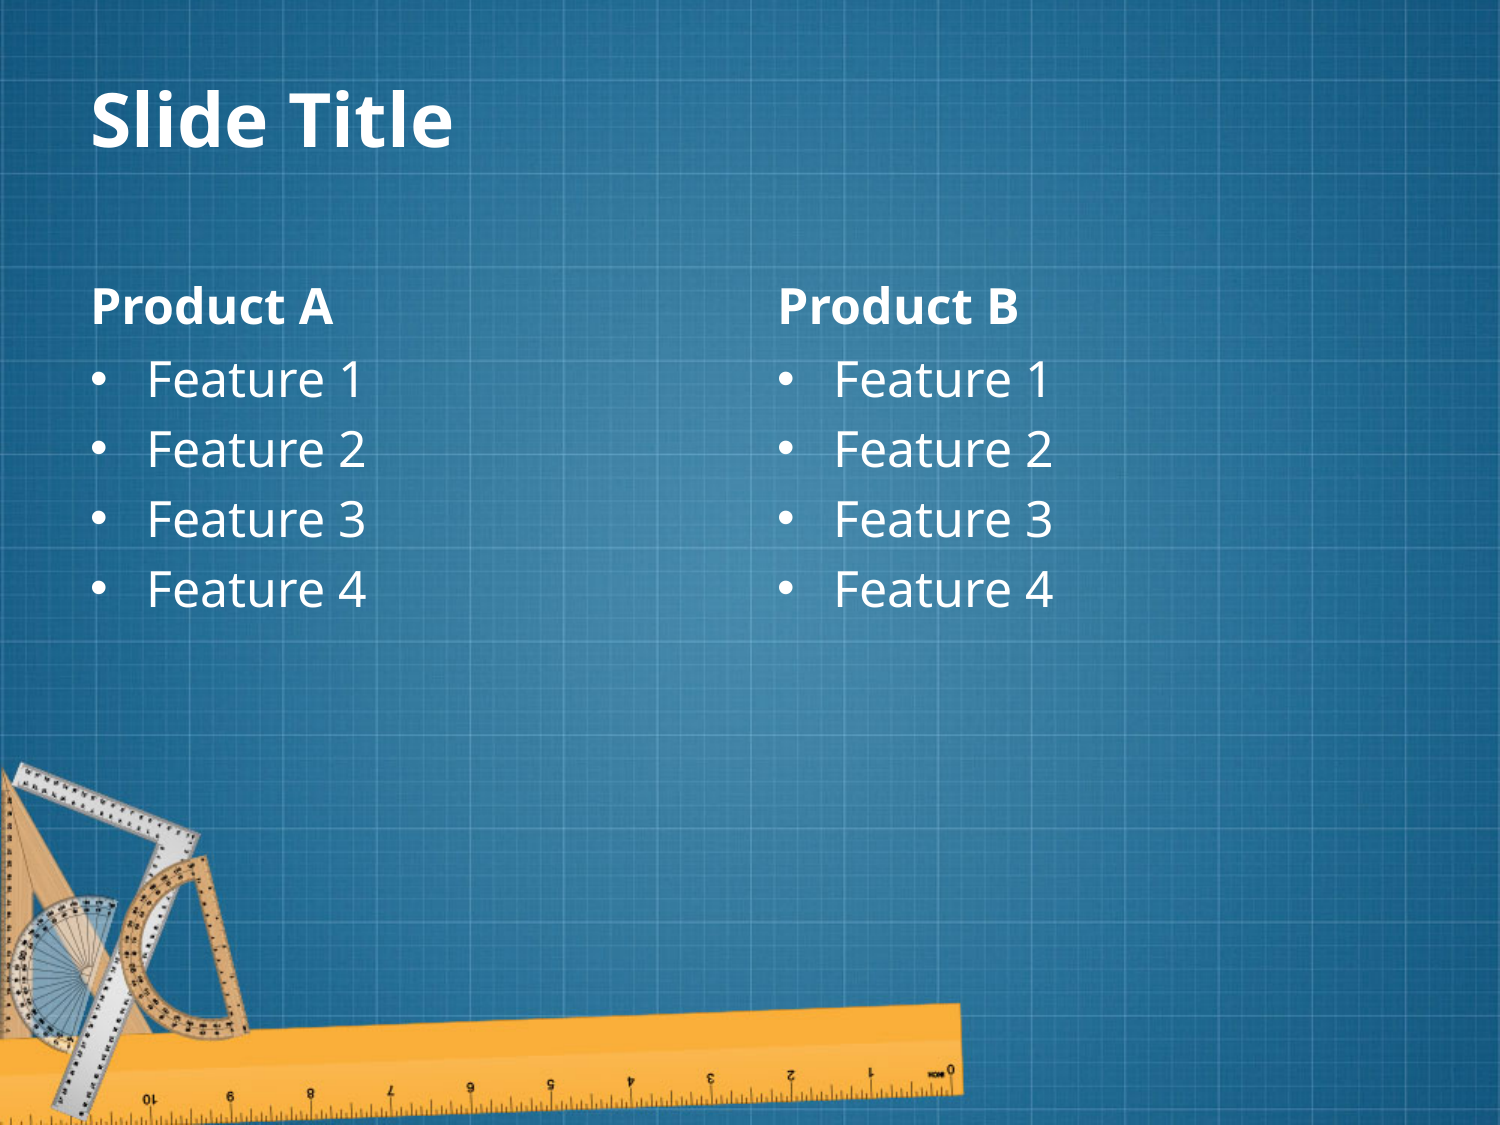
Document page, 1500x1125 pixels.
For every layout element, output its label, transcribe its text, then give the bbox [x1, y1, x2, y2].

list Product A [75, 236, 738, 340]
picture [0, 0, 1500, 1125]
list Feature 1 Feature 2 Feature 3 Feature 4 [75, 340, 738, 964]
list Feature 1 Feature 2 Feature 3 Feature 4 [761, 340, 1425, 964]
title Slide Title [75, 24, 1425, 212]
list Product B [761, 236, 1425, 340]
